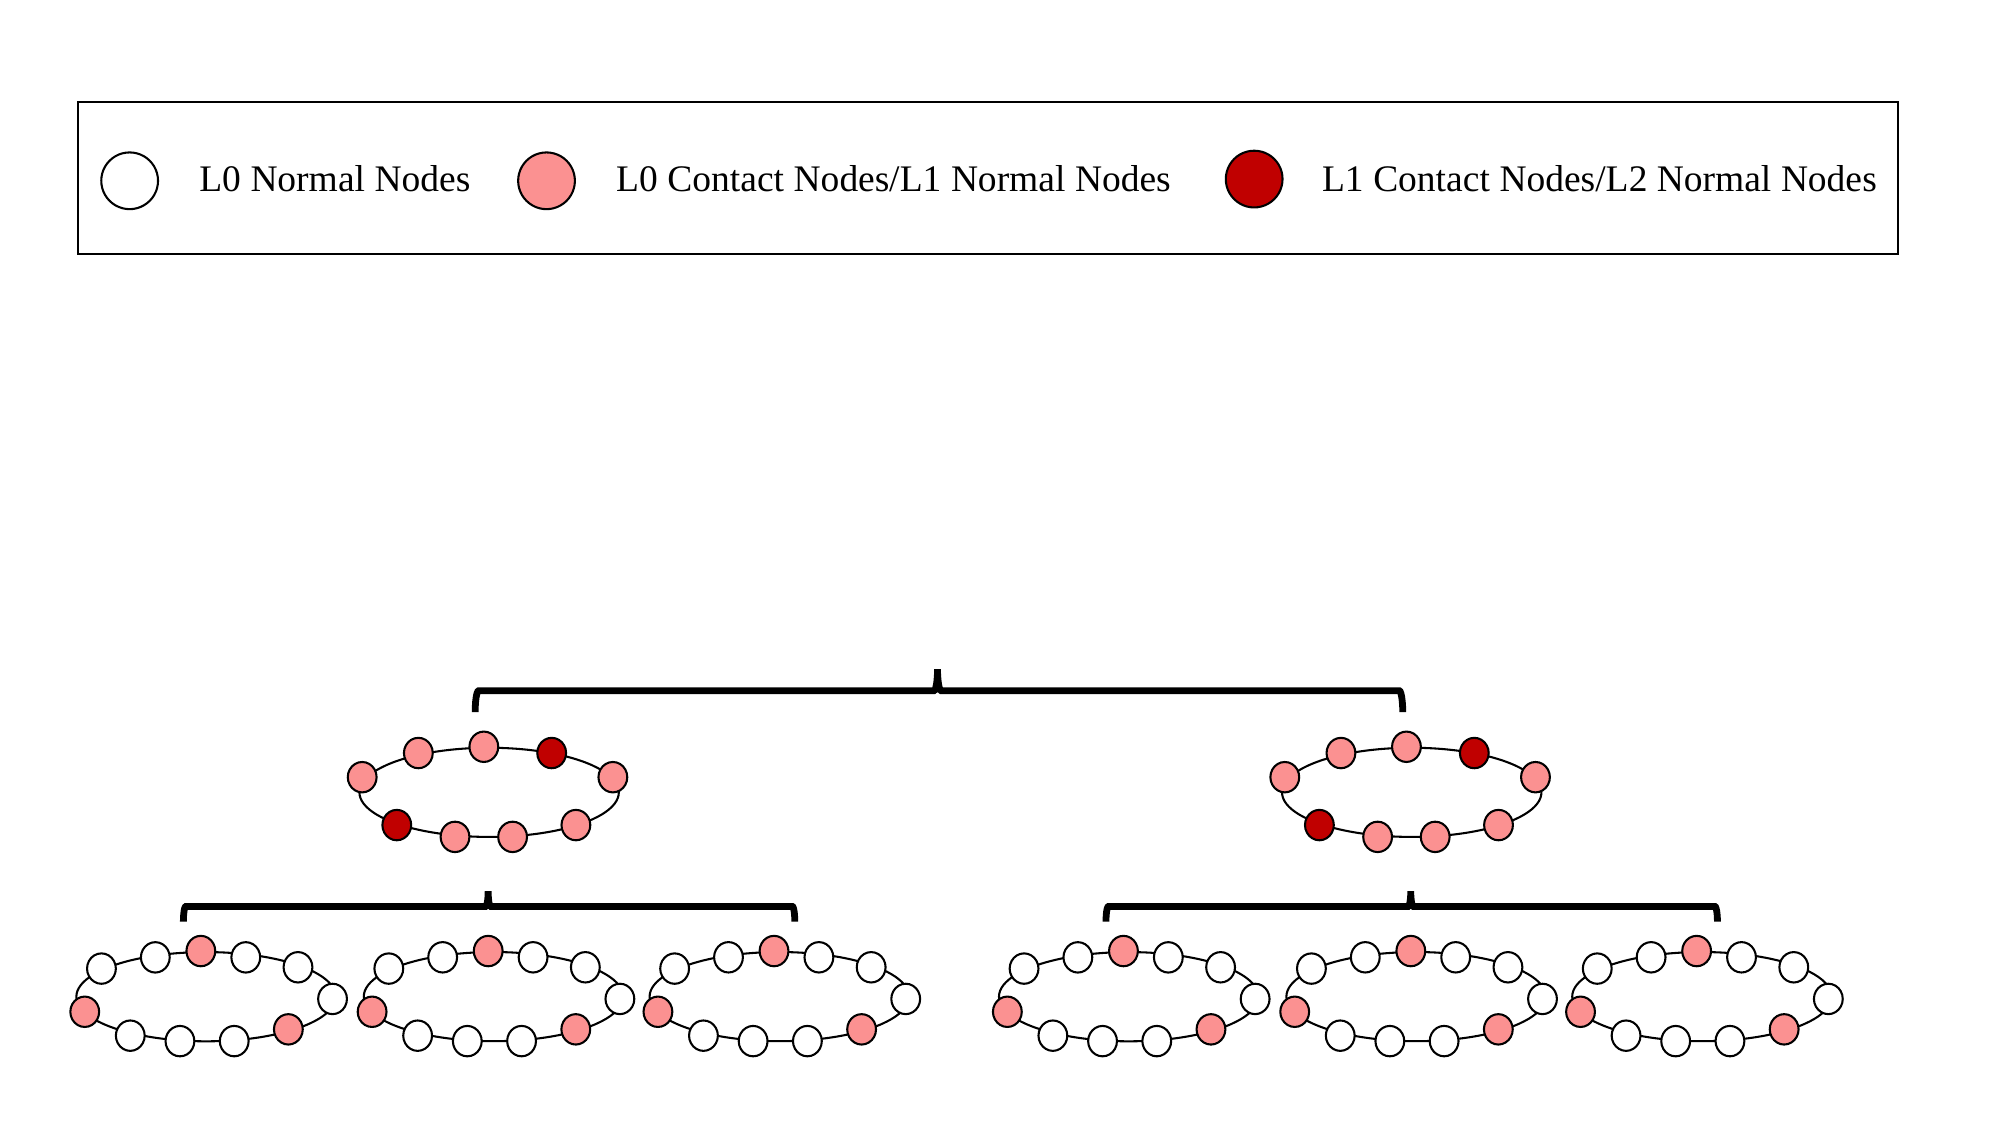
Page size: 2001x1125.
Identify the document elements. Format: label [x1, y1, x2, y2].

text_box [70, 731, 921, 1057]
text_box [474, 669, 1404, 713]
text_box [78, 102, 1953, 254]
text_box [992, 731, 1843, 1057]
